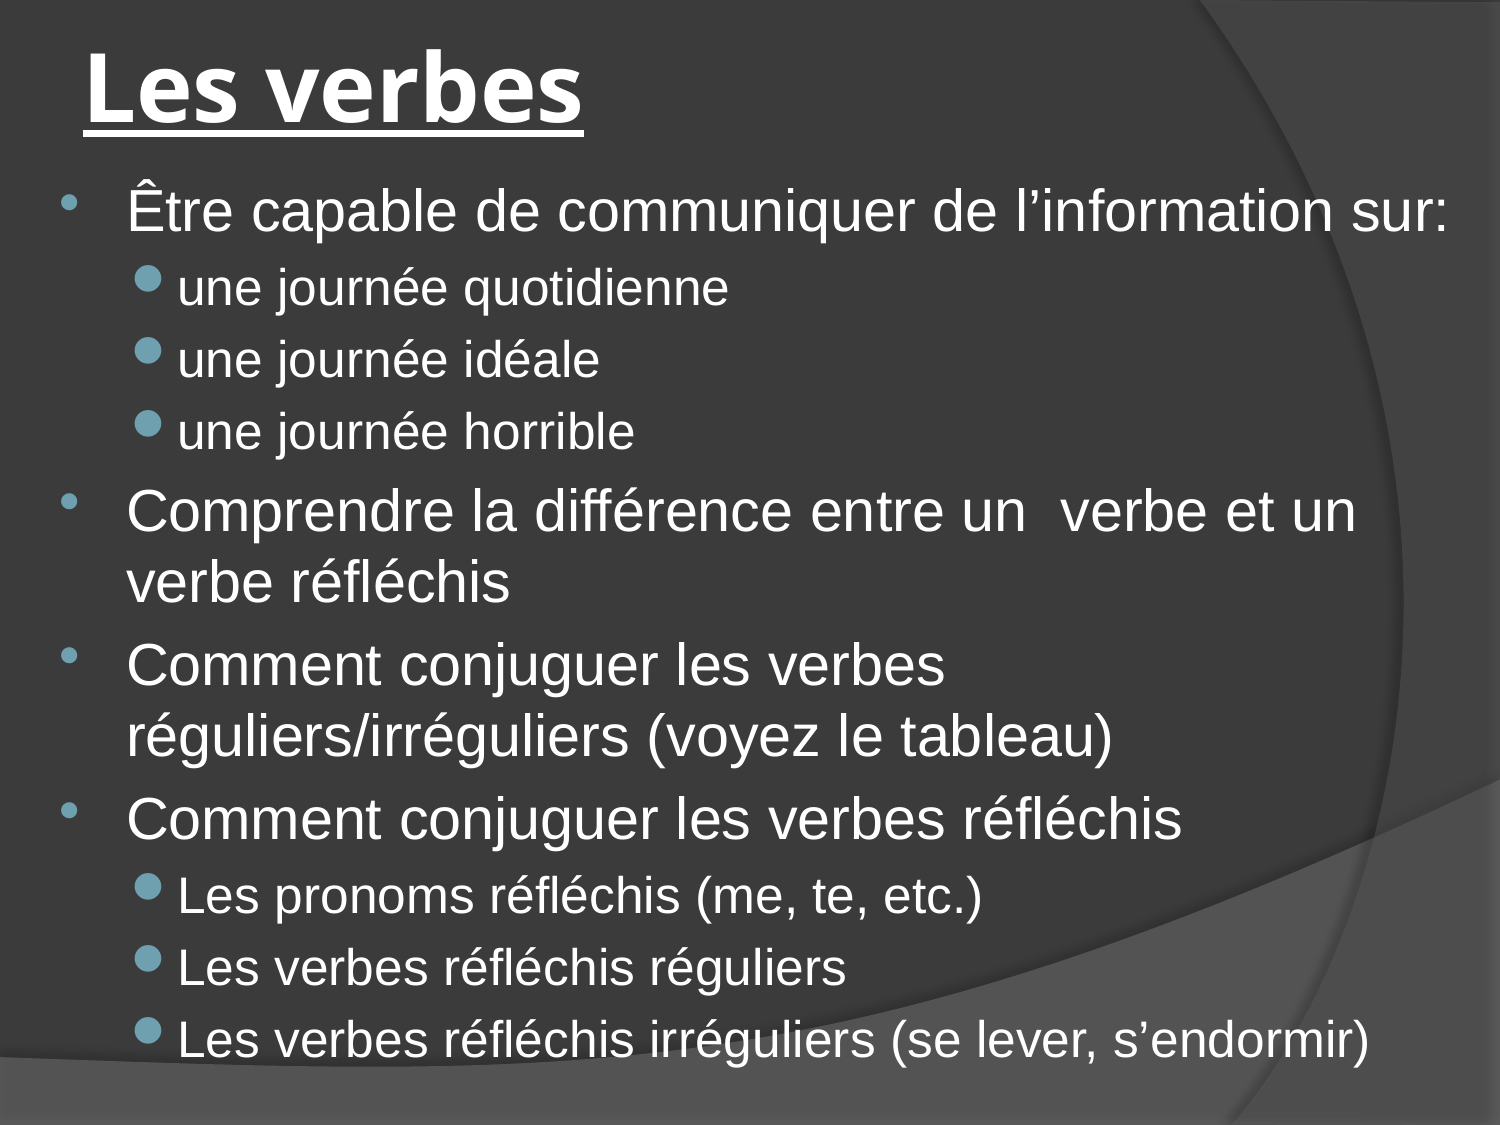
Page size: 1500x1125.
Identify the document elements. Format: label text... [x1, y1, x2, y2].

list Être capable de communiquer de l’information sur: une journée quotidienne une journée idéale une journée horrible Comprendre la différence entre un verbe et un verbe réfléchis Comment conjuguer les verbes réguliers/irréguliers (voyez le tableau) Comment conjuguer les verbes réfléchis Les pronoms réfléchis (me, te, etc.) Les verbes réfléchis réguliers Les verbes réfléchis irréguliers (se lever, s’endormir) [40, 165, 1472, 1102]
title Les verbes [75, 0, 1300, 165]
